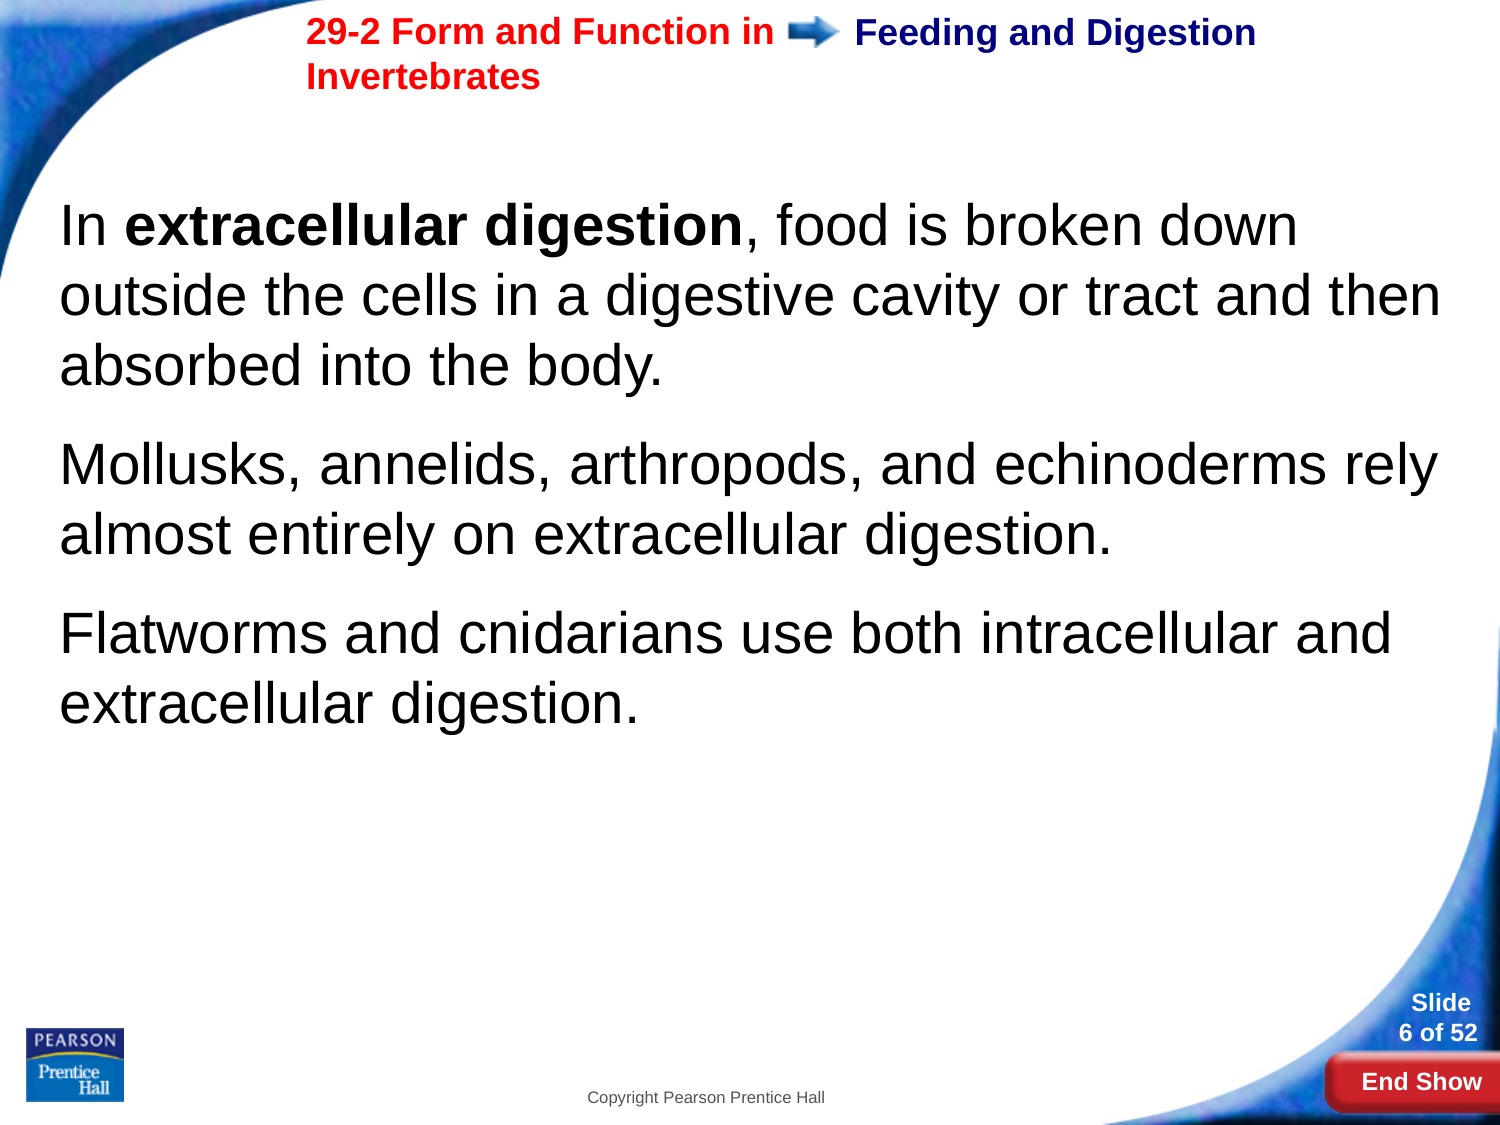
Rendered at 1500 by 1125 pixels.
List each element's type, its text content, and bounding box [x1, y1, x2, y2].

footer Copyright Pearson Prentice Hall [468, 1078, 945, 1105]
title Feeding and Digestion [839, 0, 1500, 76]
list In extracellular digestion, food is broken down outside the cells in a digestive cavity or tract and then absorbed into the body. Mollusks, annelids, arthropods, and echinoderms rely almost entirely on extracellular digestion. Flatworms and cnidarians use both intracellular and extracellular digestion. [44, 179, 1463, 976]
picture [0, 0, 1500, 1125]
